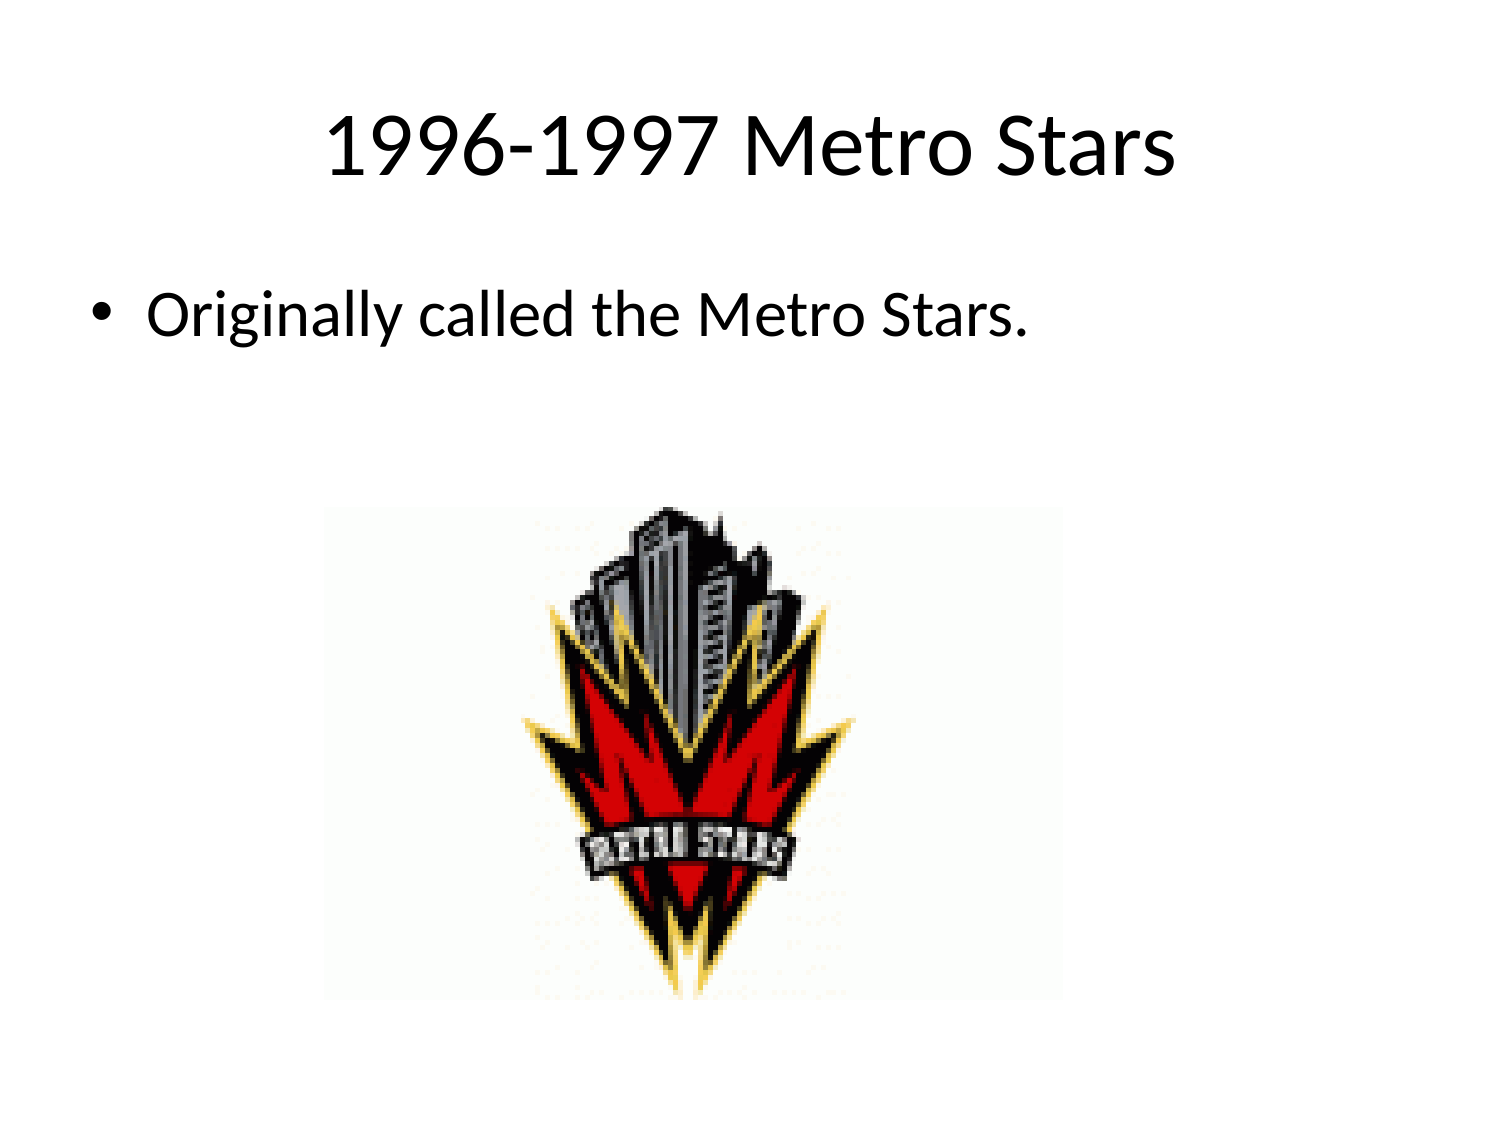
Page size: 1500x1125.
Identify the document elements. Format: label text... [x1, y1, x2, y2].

picture [324, 507, 1063, 1000]
list Originally called the Metro Stars. [75, 262, 1425, 1005]
title 1996-1997 Metro Stars [75, 45, 1425, 233]
